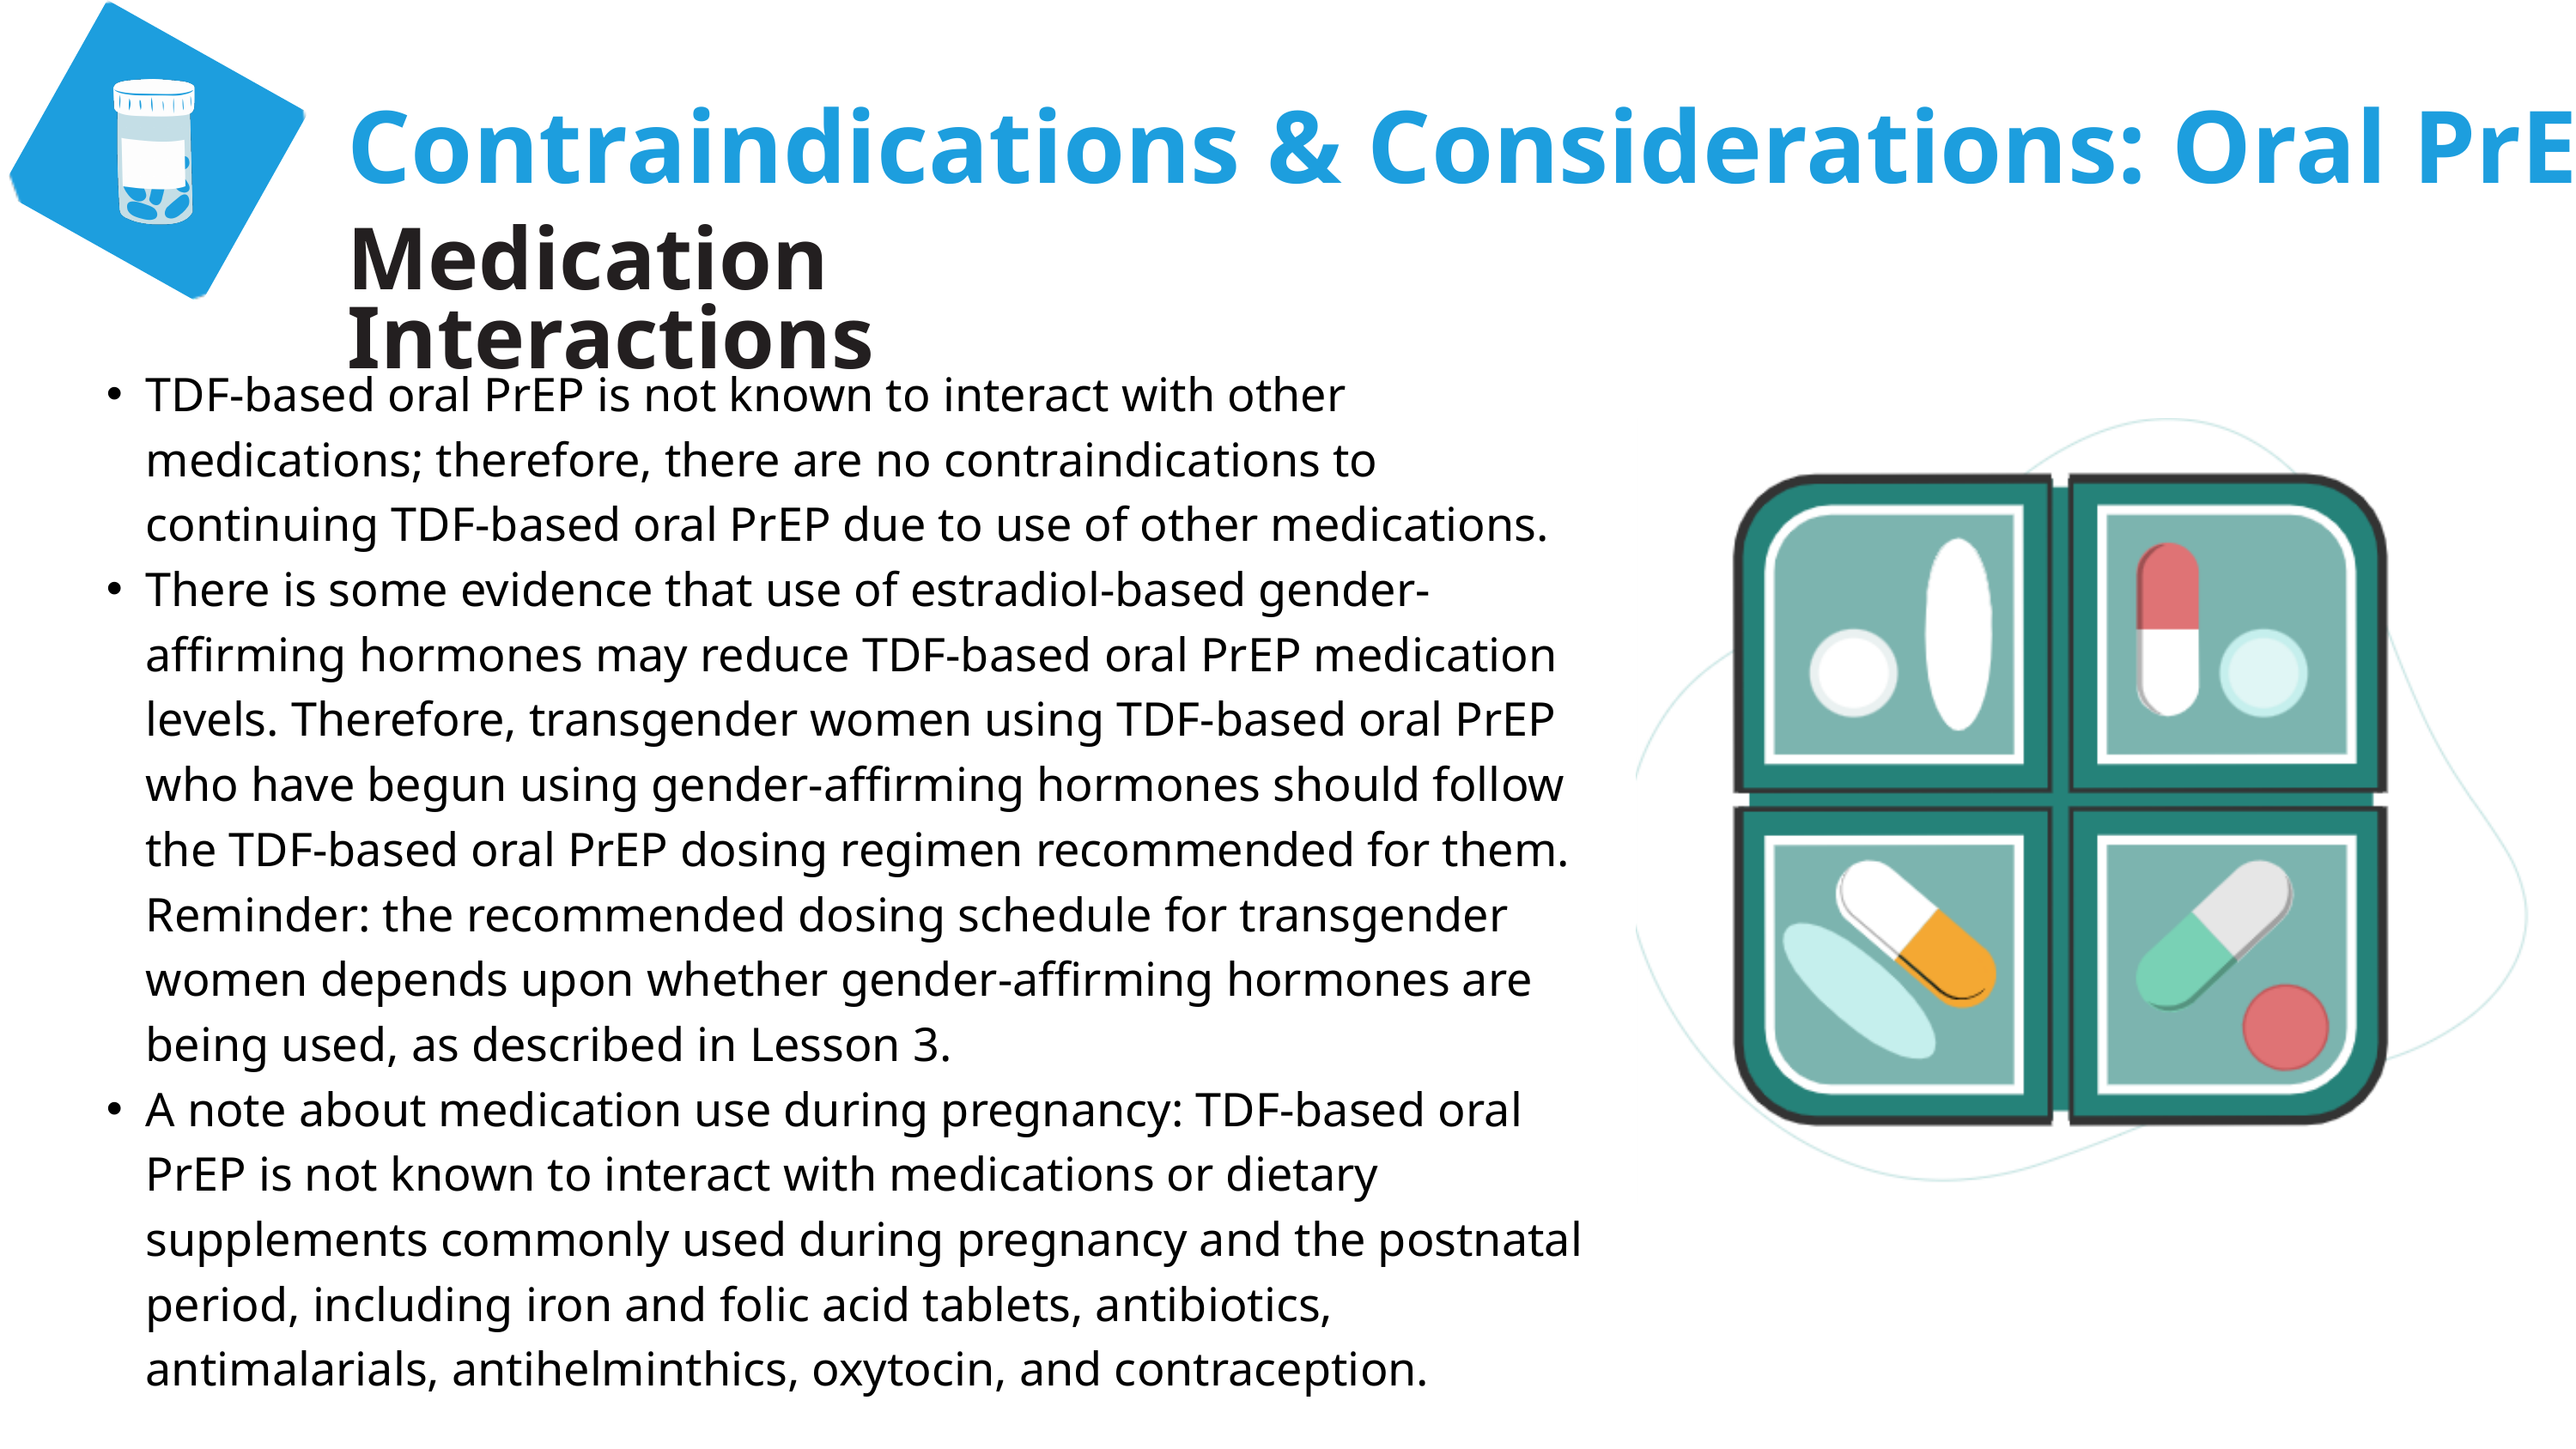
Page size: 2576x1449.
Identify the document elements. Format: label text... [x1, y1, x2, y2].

text_box Contraindications & Considerations: Oral PrEP [347, 111, 2576, 203]
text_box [0, 0, 308, 305]
text_box TDF-based oral PrEP is not known to interact with other medications; therefore, there are no contraindications to continuing TDF-based oral PrEP due to use of other medications. There is some evidence that use of estradiol-based gender-affirming hormones may reduce TDF-based oral PrEP medication levels. Therefore, transgender women using TDF-based oral PrEP who have begun using gender-affirming hormones should follow the TDF-based oral PrEP dosing regimen recommended for them. Reminder: the recommended dosing schedule for transgender women depends upon whether gender-affirming hormones are being used, as described in Lesson 3. A note about medication use during pregnancy: TDF-based oral PrEP is not known to interact with medications or dietary supplements commonly used during pregnancy and the postnatal period, including iron and folic acid tablets, antibiotics, antimalarials, antihelminthics, oxytocin, and contraception. [66, 355, 1605, 1396]
text_box Medication Interactions [347, 227, 1166, 386]
text_box [1636, 418, 2543, 1204]
